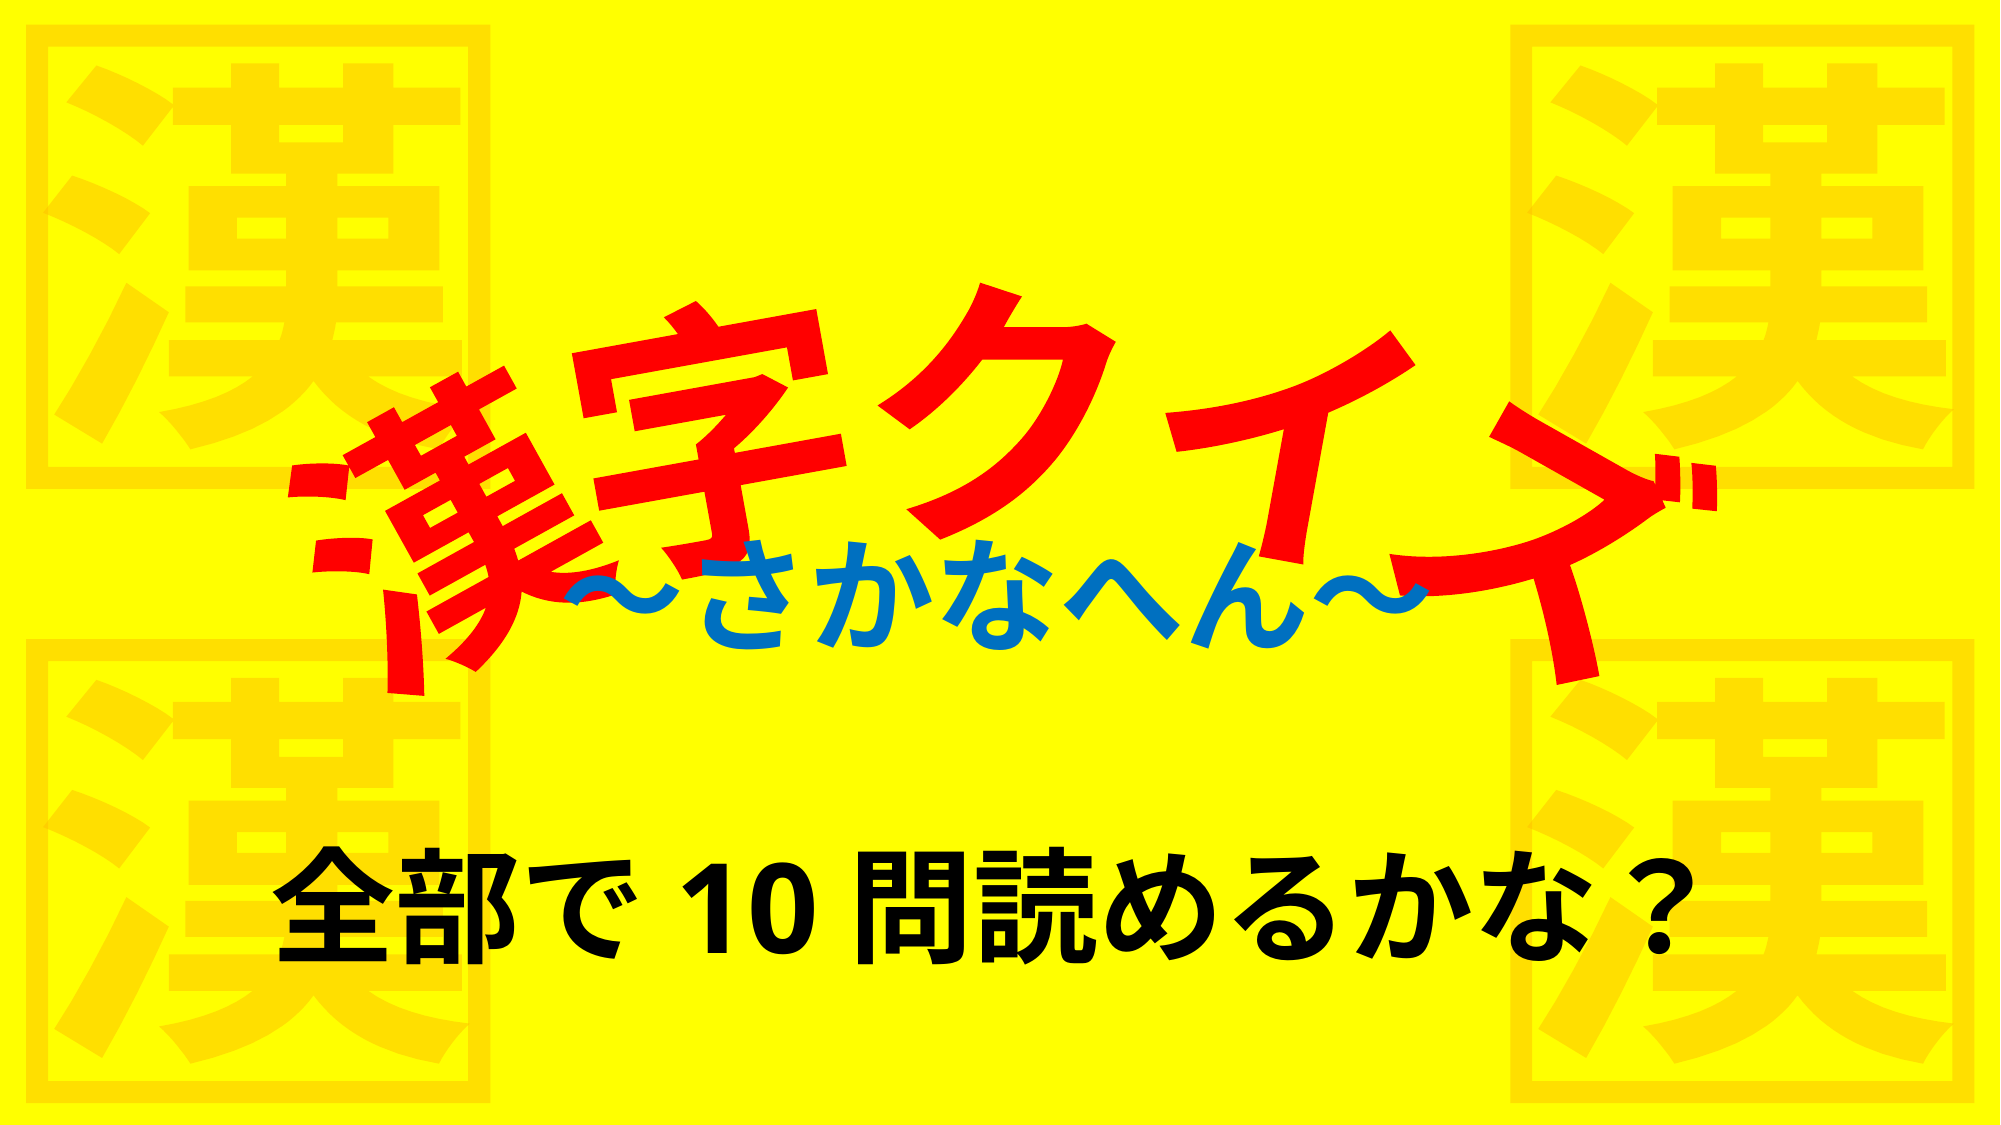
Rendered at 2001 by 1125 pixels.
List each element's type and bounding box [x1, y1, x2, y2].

text_box [0, 0, 2000, 1125]
